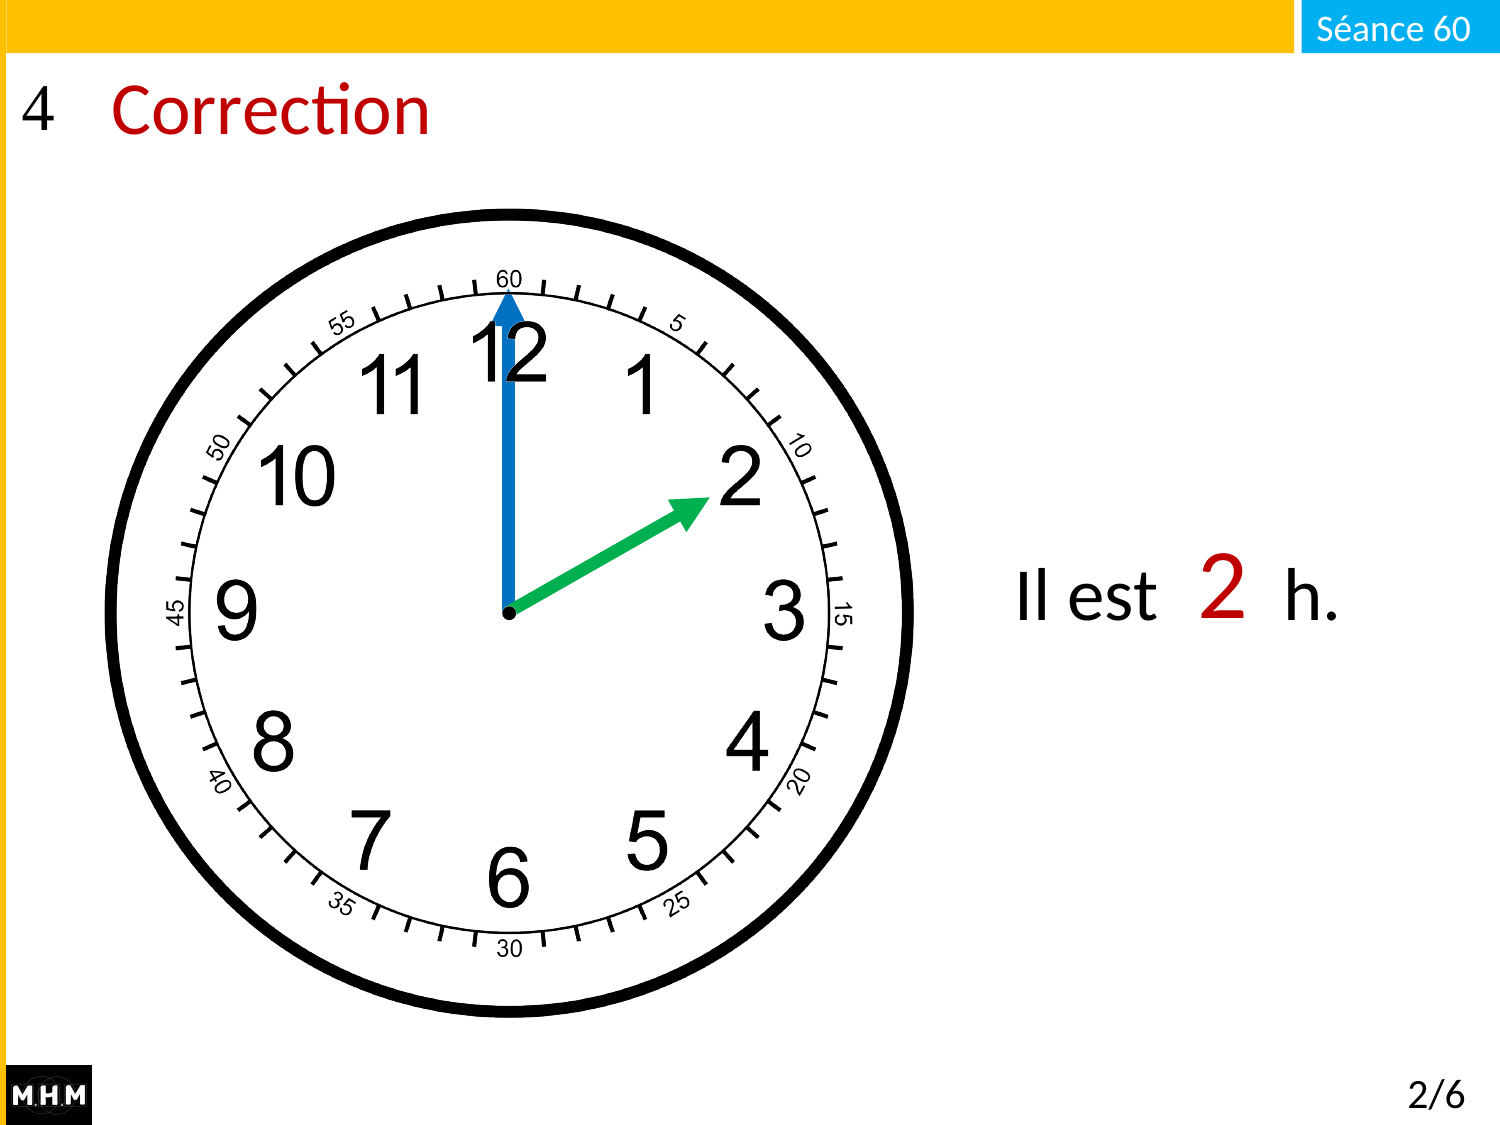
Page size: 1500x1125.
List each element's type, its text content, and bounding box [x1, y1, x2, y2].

text_box Il est . . . h. [999, 546, 1391, 646]
list 2/6 [1373, 1064, 1500, 1125]
title Correction [96, 60, 1391, 160]
text_box 2 [1173, 536, 1272, 636]
picture [6, 1065, 92, 1125]
picture [67, 187, 945, 1042]
